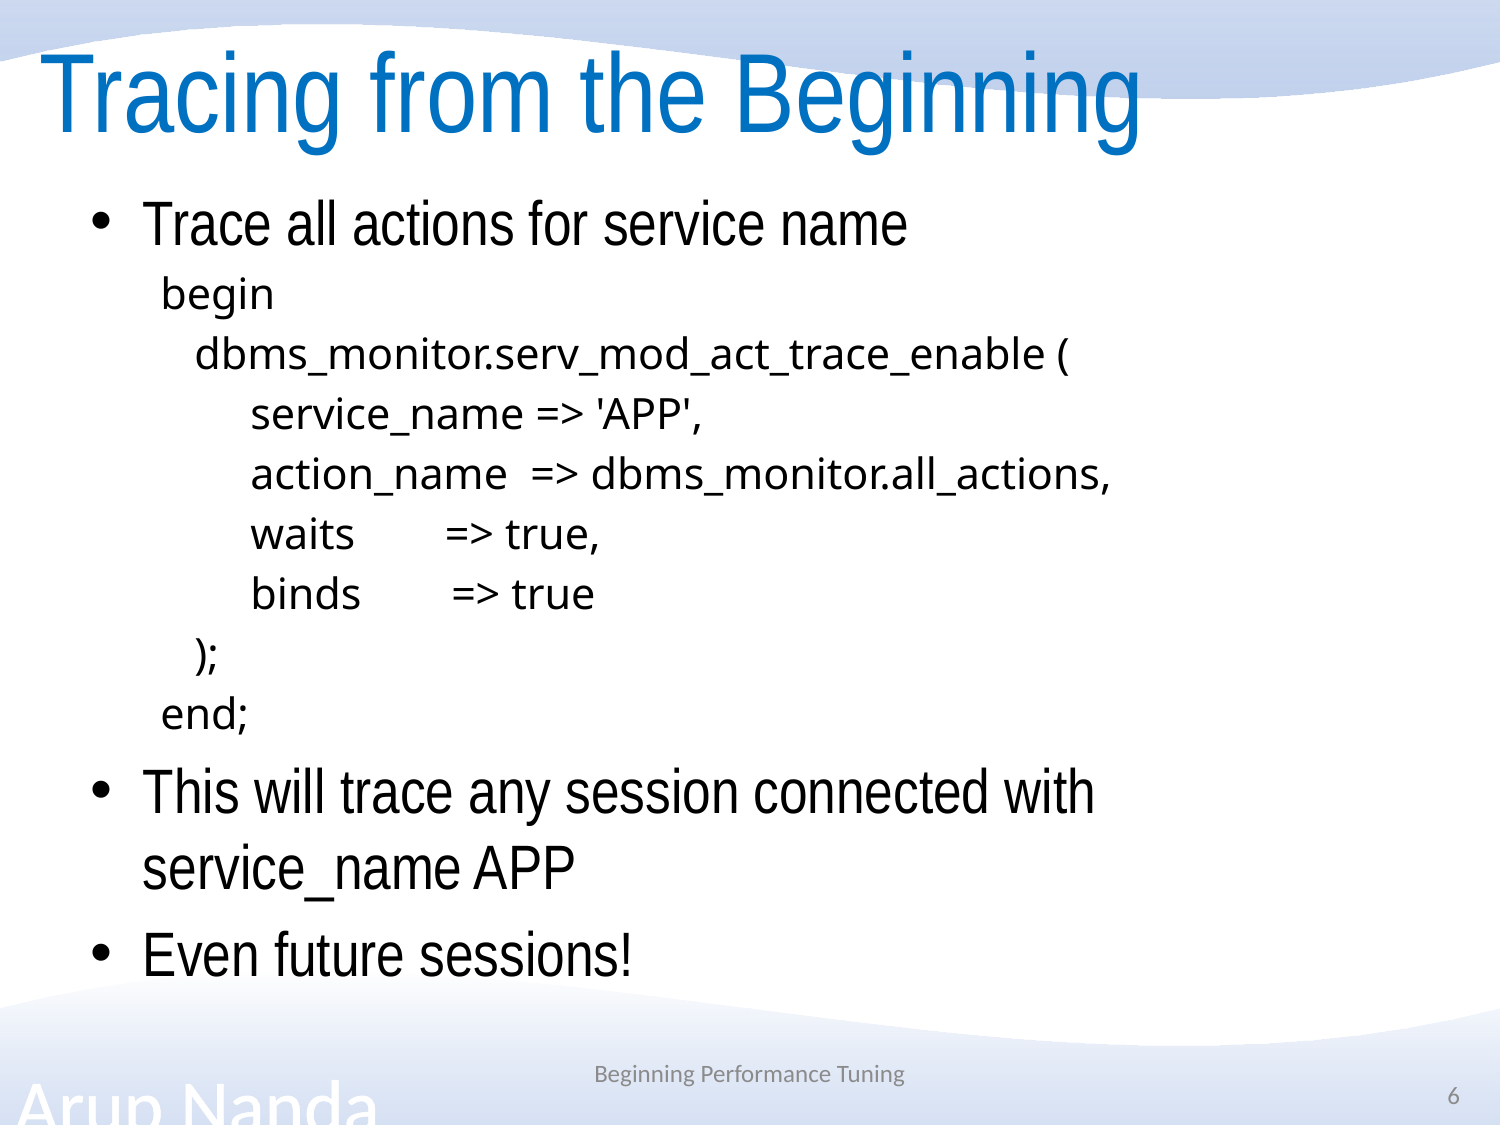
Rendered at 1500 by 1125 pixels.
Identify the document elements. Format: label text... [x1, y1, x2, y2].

title Tracing from the Beginning [24, 24, 1475, 150]
list Trace all actions for service name begin dbms_monitor.serv_mod_act_trace_enable ( service_name => 'APP', action_name => dbms_monitor.all_actions, waits => true, binds => true ); end; This will trace any session connected with service_name APP Even future sessions! [75, 174, 1425, 1005]
footer Beginning Performance Tuning [512, 1042, 988, 1103]
slide_number 6 [1125, 1065, 1475, 1125]
